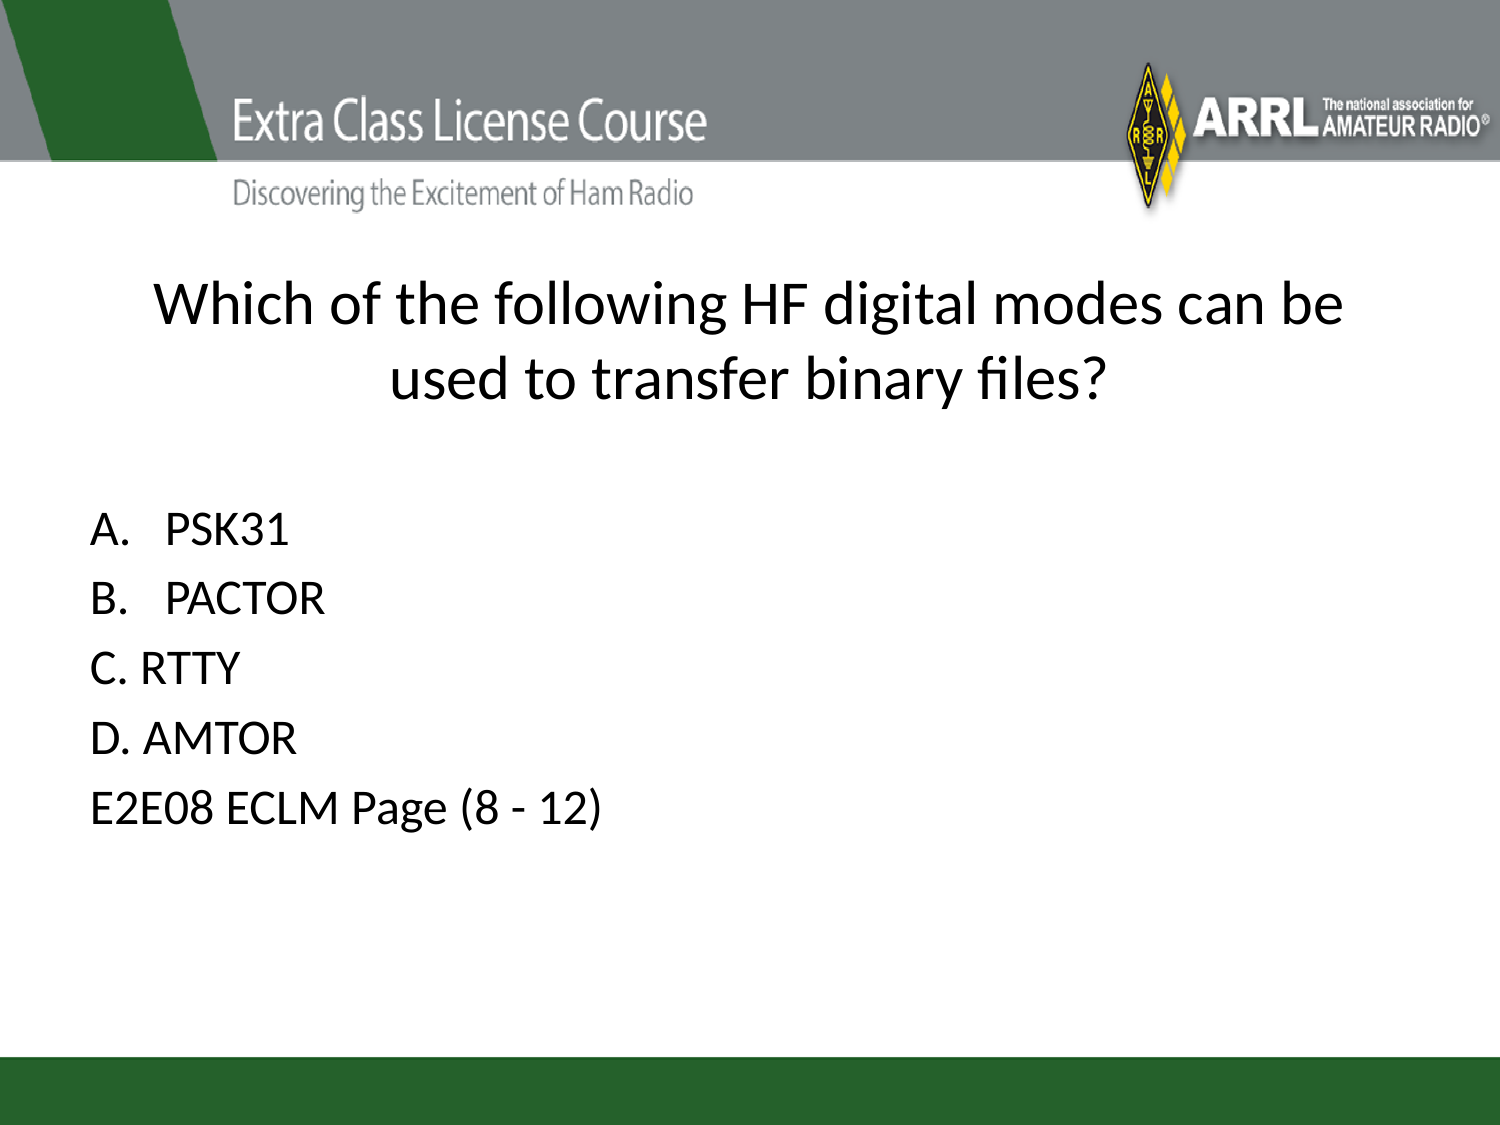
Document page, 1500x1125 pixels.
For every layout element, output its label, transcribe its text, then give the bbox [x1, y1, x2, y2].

title Which of the following HF digital modes can be used to transfer binary files? [75, 254, 1425, 435]
picture [0, 0, 1500, 1125]
list PSK31 PACTOR C. RTTY D. AMTOR E2E08 ECLM Page (8 - 12) [75, 487, 1425, 1005]
